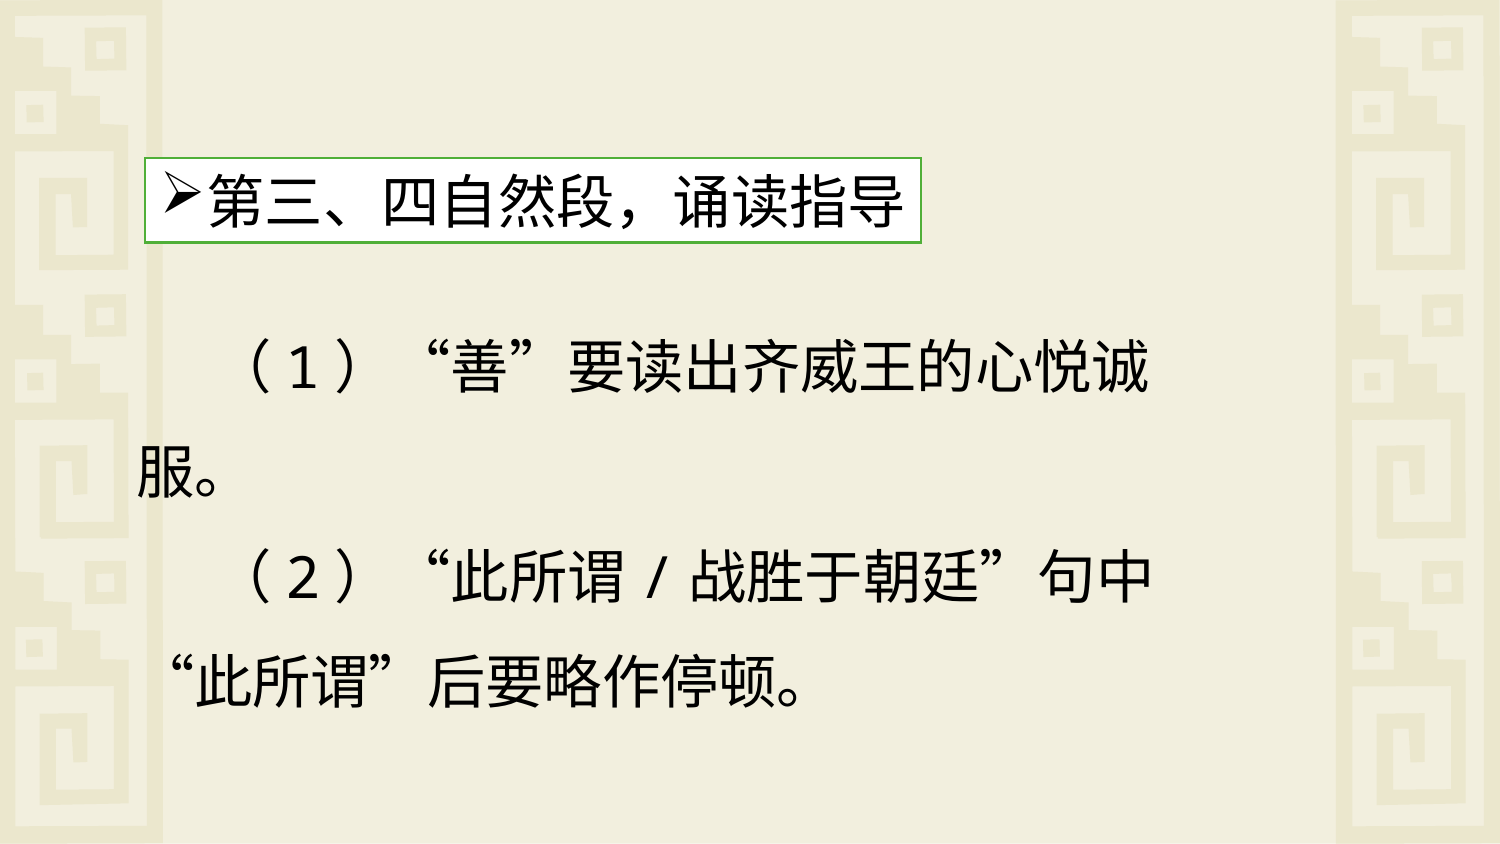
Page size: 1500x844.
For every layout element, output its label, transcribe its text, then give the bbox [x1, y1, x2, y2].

text_box （1）“善”要读出齐威王的心悦诚服。 （2）“此所谓/战胜于朝廷”句中“此所谓”后要略作停顿。 [121, 287, 1280, 723]
text_box 第三、四自然段，诵读指导 [144, 157, 922, 244]
